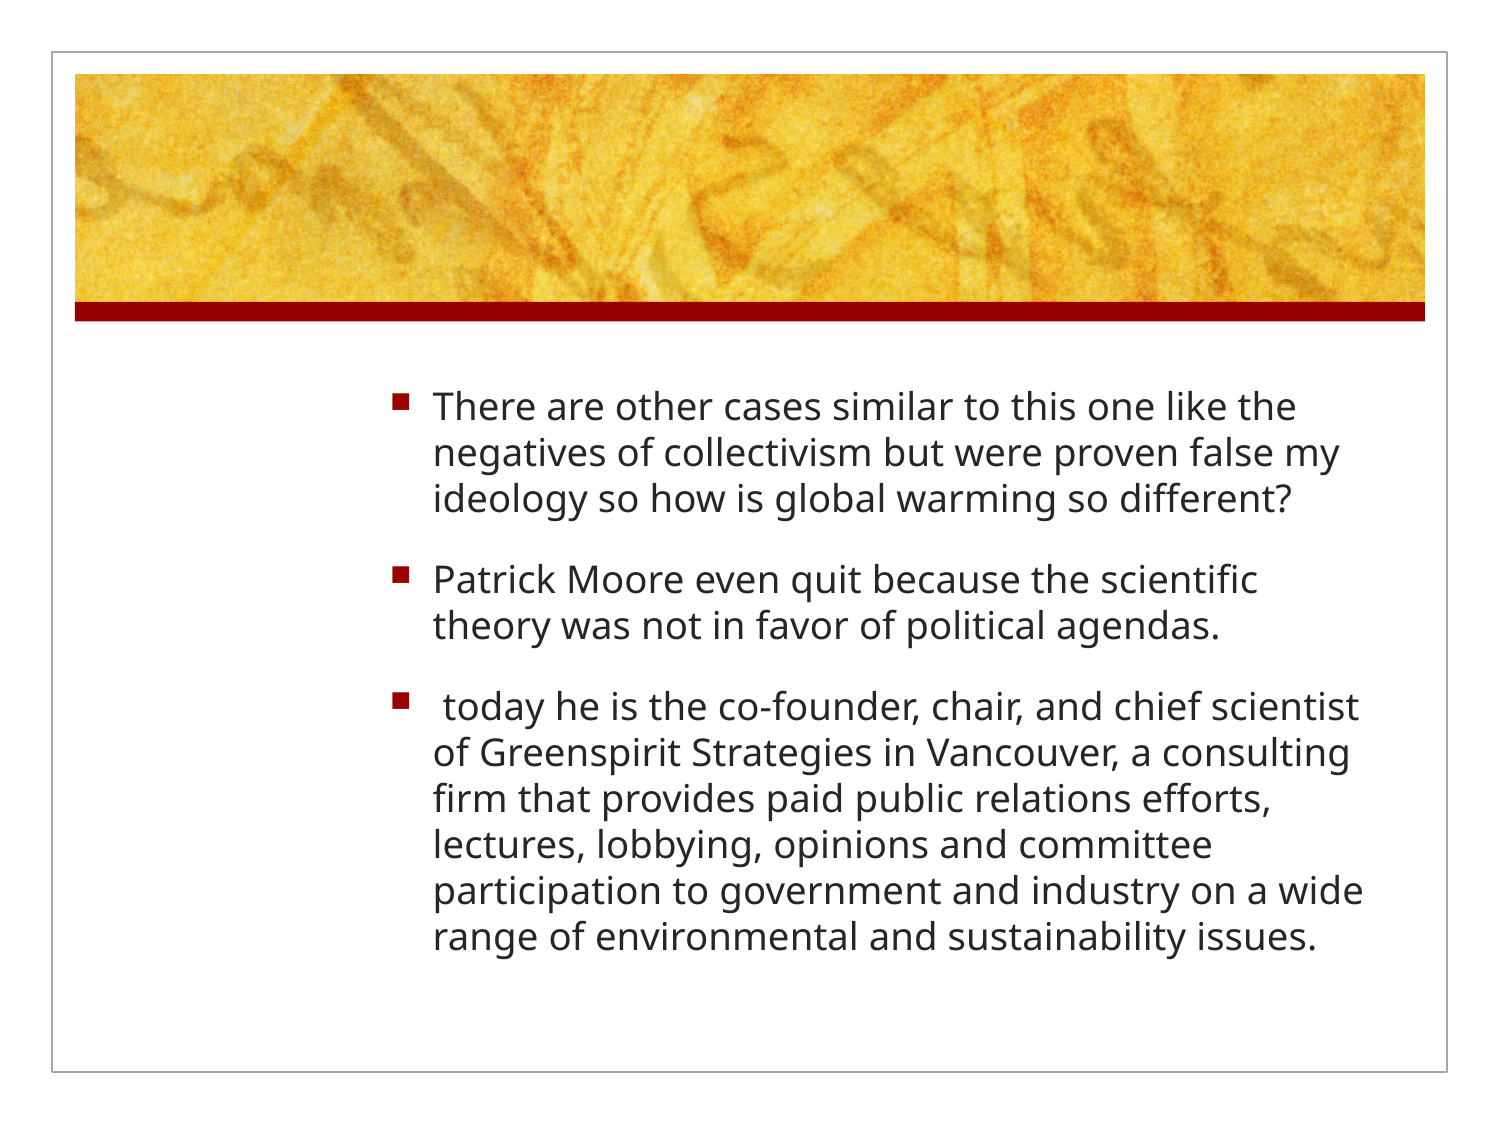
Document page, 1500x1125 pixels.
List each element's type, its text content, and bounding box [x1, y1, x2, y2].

picture [75, 74, 1425, 301]
list There are other cases similar to this one like the negatives of collectivism but were proven false my ideology so how is global warming so different? Patrick Moore even quit because the scientific theory was not in favor of political agendas. today he is the co-founder, chair, and chief scientist of Greenspirit Strategies in Vancouver, a consulting firm that provides paid public relations efforts, lectures, lobbying, opinions and committee participation to government and industry on a wide range of environmental and sustainability issues. [375, 375, 1392, 1005]
